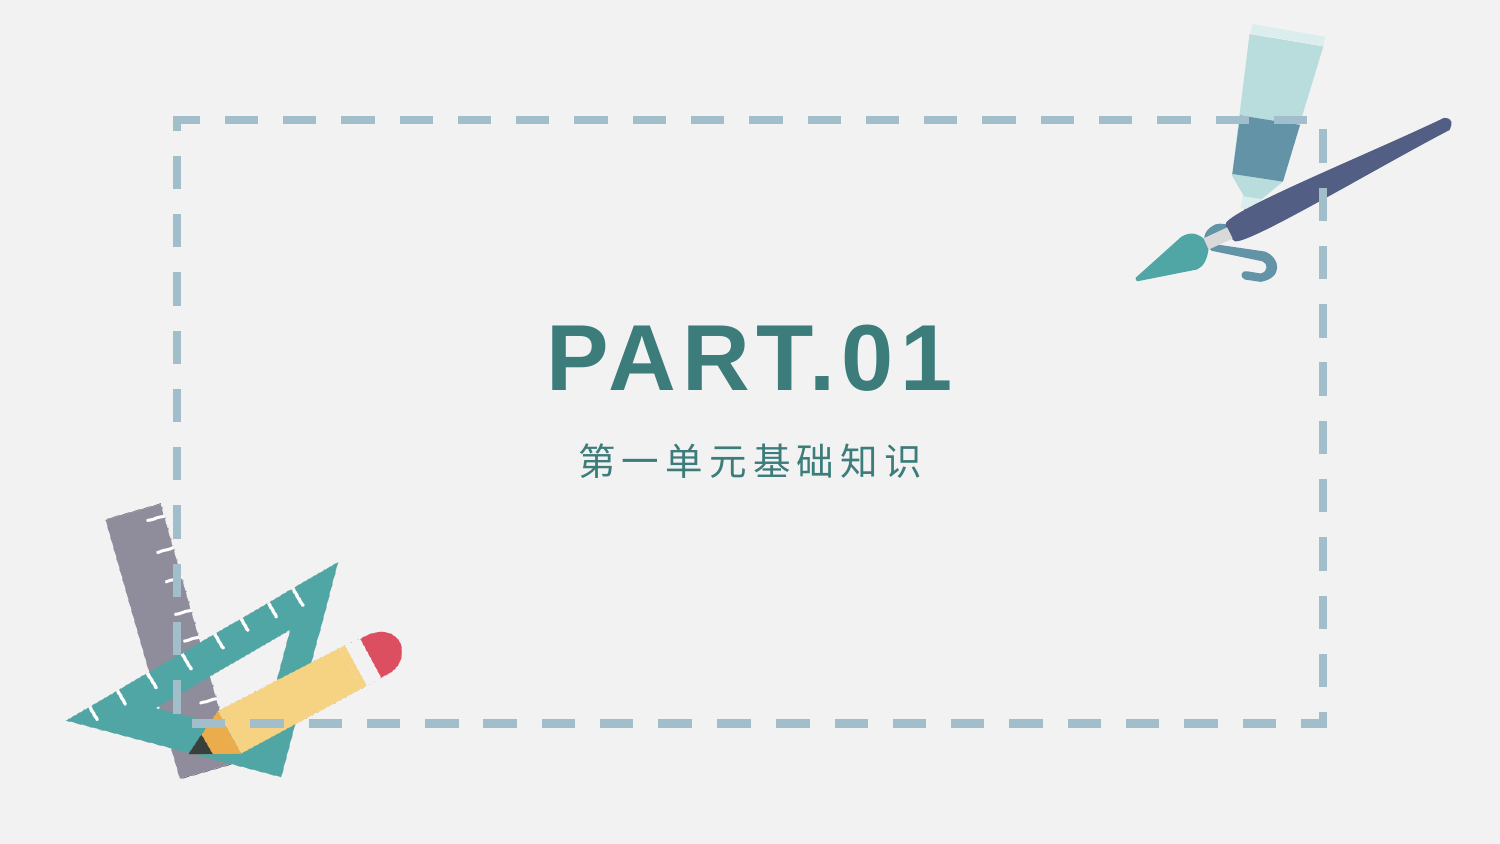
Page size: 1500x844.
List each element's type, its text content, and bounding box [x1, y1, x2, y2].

picture [65, 503, 402, 779]
text_box 第一单元基础知识 [358, 432, 1142, 557]
text_box PART.01 [358, 286, 1142, 430]
